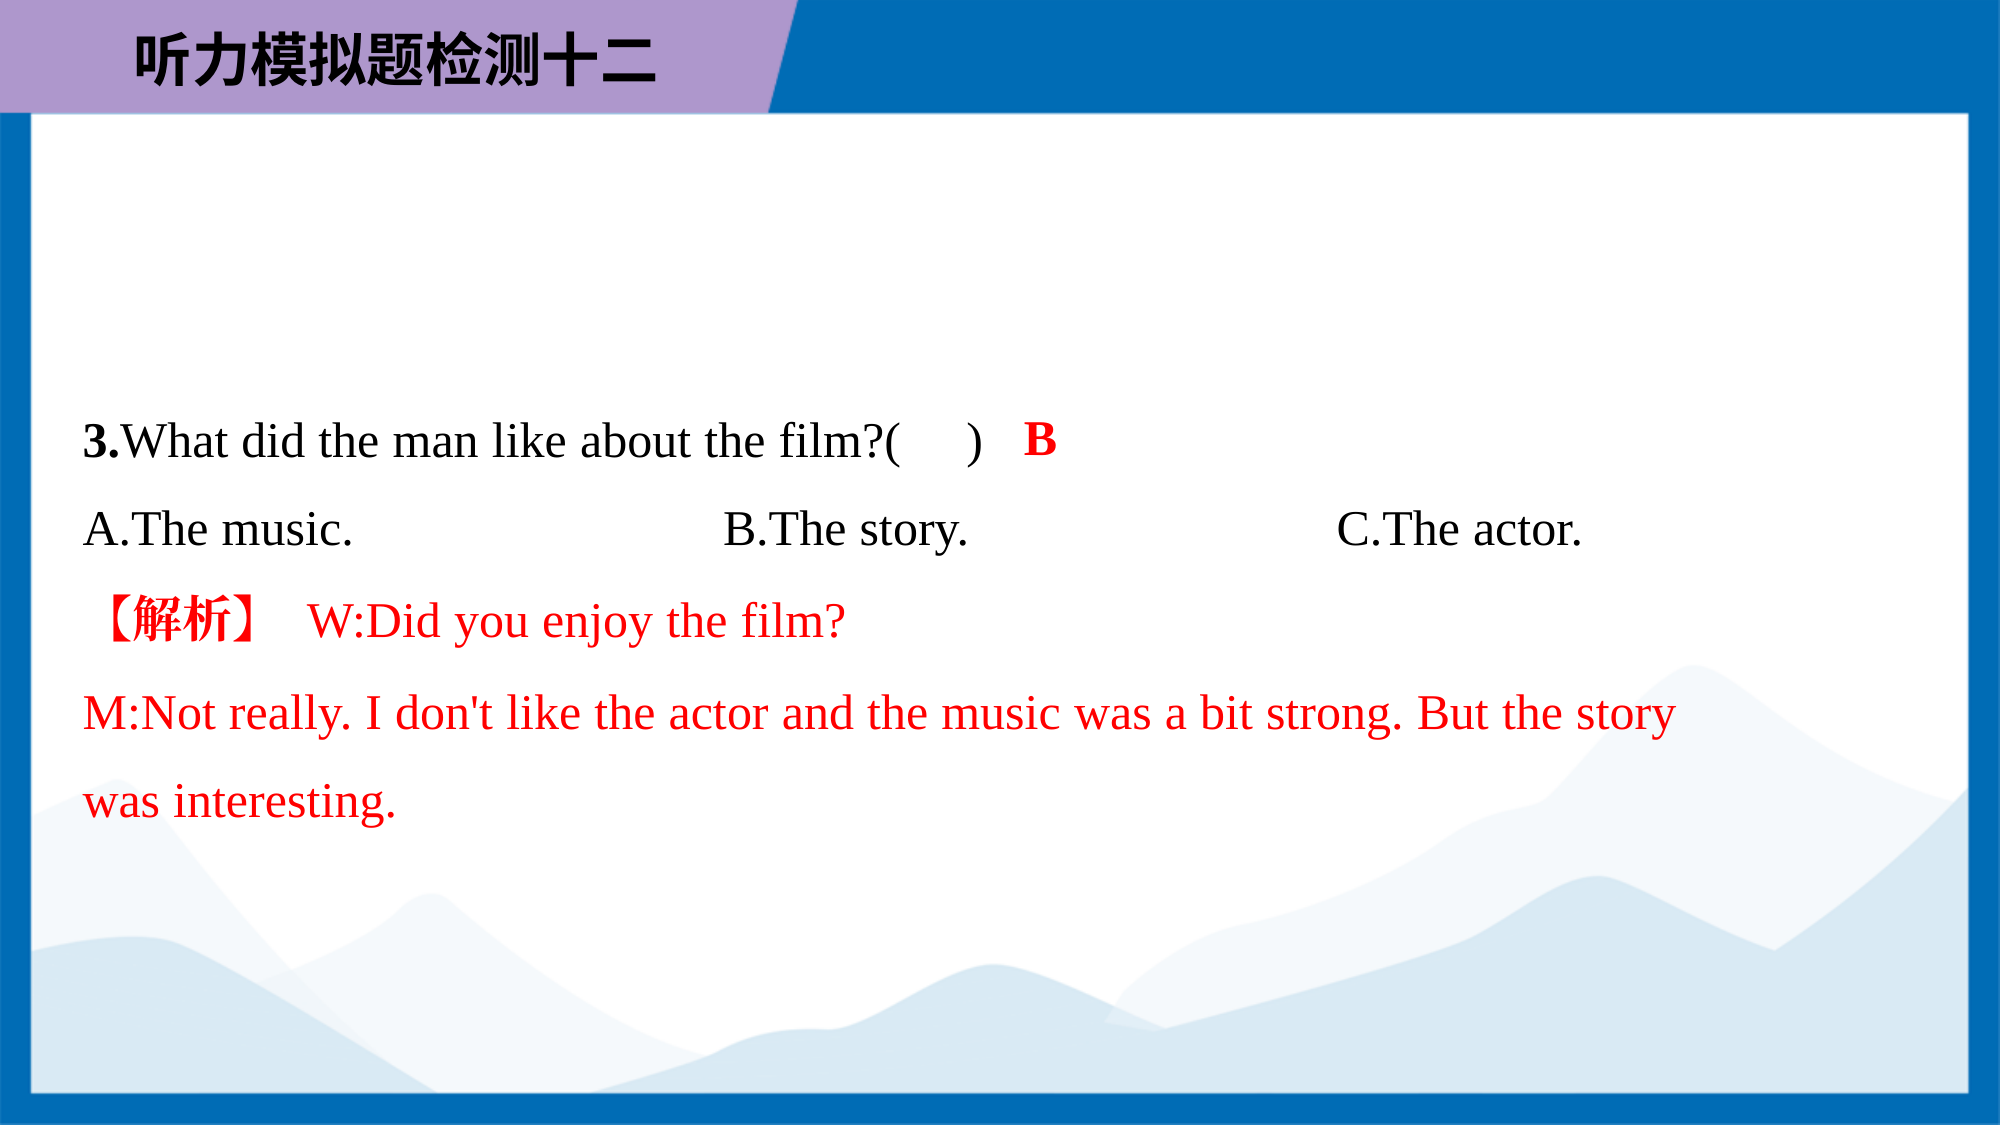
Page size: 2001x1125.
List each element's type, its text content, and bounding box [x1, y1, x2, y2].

text_box B [1005, 378, 1076, 457]
picture [0, 0, 2000, 1125]
text_box A.The music. B.The story. C.The actor. [82, 467, 1917, 546]
text_box 【解析】 W:Did you enjoy the film? M:Not really. I don't like the actor and the music was a bit strong. But the story was interesting. [82, 556, 1917, 818]
text_box 3.What did the man like about the film?( ) [82, 379, 1917, 458]
